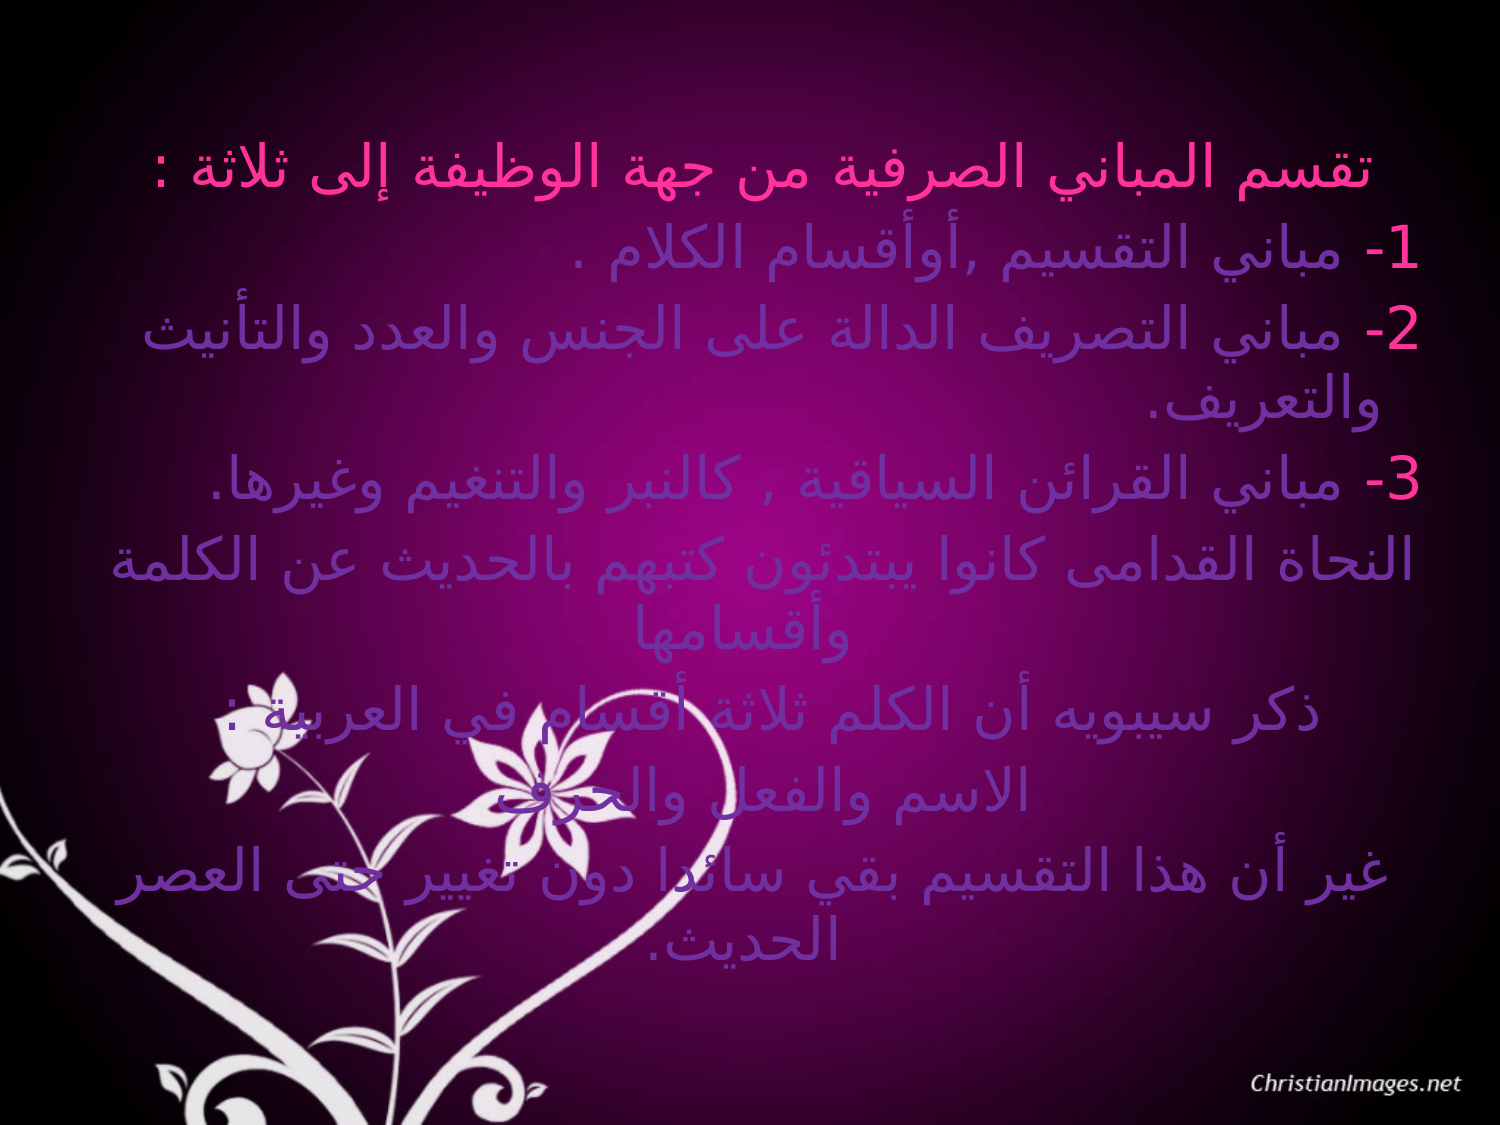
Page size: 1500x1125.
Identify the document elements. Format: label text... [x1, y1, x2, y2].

picture [0, 0, 1500, 1125]
list تقسم المباني الصرفية من جهة الوظيفة إلى ثلاثة : 1- مباني التقسيم ,أوأقسام الكلام . 2- مباني التصريف الدالة على الجنس والعدد والتأنيث والتعريف. 3- مباني القرائن السياقية , كالنبر والتنغيم وغيرها. النحاة القدامى كانوا يبتدئون كتبهم بالحديث عن الكلمة وأقسامها ذكر سيبويه أن الكلم ثلاثة أقسام في العربية : الاسم والفعل والحرف غير أن هذا التقسيم بقي سائدا دون تغيير حتى العصر الحديث. [88, 125, 1439, 1000]
